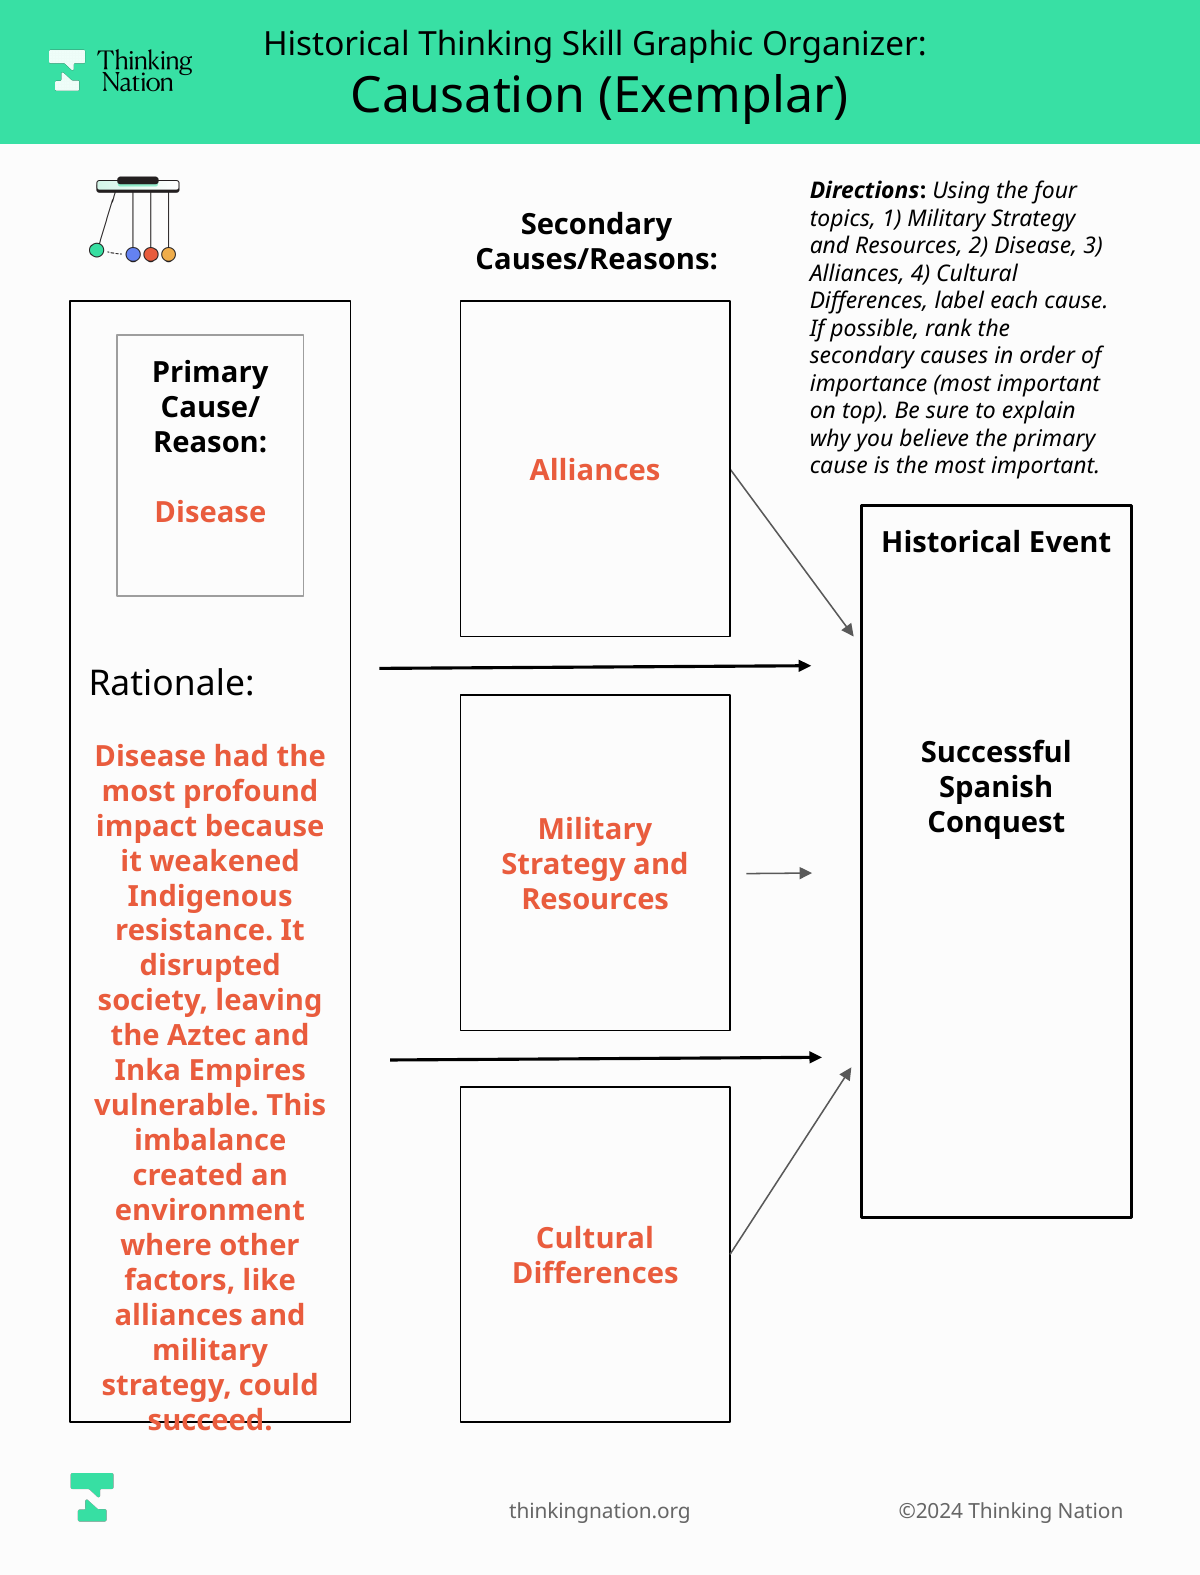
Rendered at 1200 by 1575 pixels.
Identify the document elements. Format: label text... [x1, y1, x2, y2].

picture [58, 1463, 126, 1531]
picture [69, 155, 198, 283]
text_box Historical Event Successful Spanish Conquest [861, 505, 1132, 1218]
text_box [729, 468, 854, 637]
text_box Rationale: Disease had the most profound impact because it weakened Indigenous resistance. It disrupted society, leaving the Aztec and Inka Empires vulnerable. This imbalance created an environment where other factors, like alliances and military strategy, could succeed. [69, 300, 351, 1423]
text_box Alliances [460, 301, 730, 637]
text_box Military Strategy and Resources [460, 695, 730, 1031]
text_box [729, 1067, 852, 1255]
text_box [389, 1057, 823, 1061]
text_box Cultural Differences [460, 1086, 730, 1423]
text_box Primary Cause/ Reason: Disease [117, 334, 304, 596]
text_box thinkingnation.org [457, 1483, 742, 1532]
text_box ©2024 Thinking Nation [854, 1483, 1139, 1532]
picture [33, 35, 197, 104]
text_box Directions: Using the four topics, 1) Military Strategy and Resources, 2) Disease, 3) Alliances, 4) Cultural Differences, label each cause. If possible, rank the secondary causes in order of importance (most important on top). Be sure to explain why you believe the primary cause is the most important. [791, 159, 1130, 495]
text_box Historical Thinking Skill Graphic Organizer: Causation (Exemplar) [0, 0, 1200, 144]
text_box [379, 665, 812, 669]
text_box Secondary Causes/Reasons: [452, 186, 741, 287]
